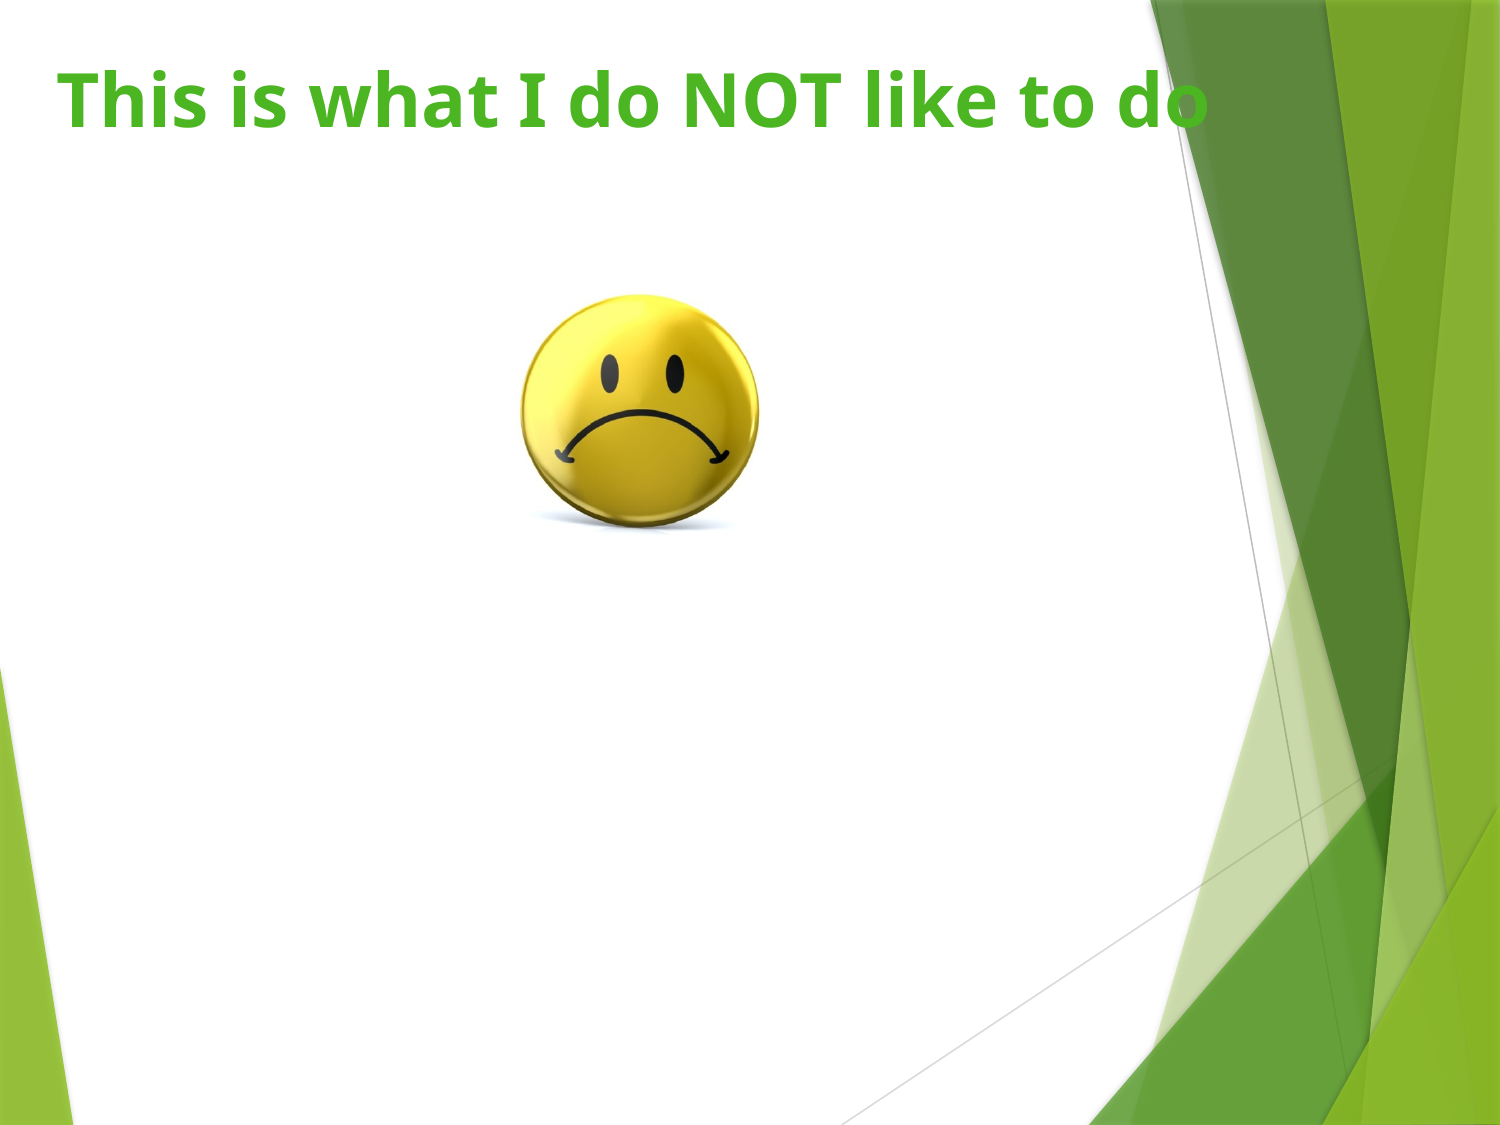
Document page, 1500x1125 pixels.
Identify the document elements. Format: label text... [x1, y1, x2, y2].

picture [512, 290, 764, 535]
title This is what I do NOT like to do [41, 45, 1235, 233]
